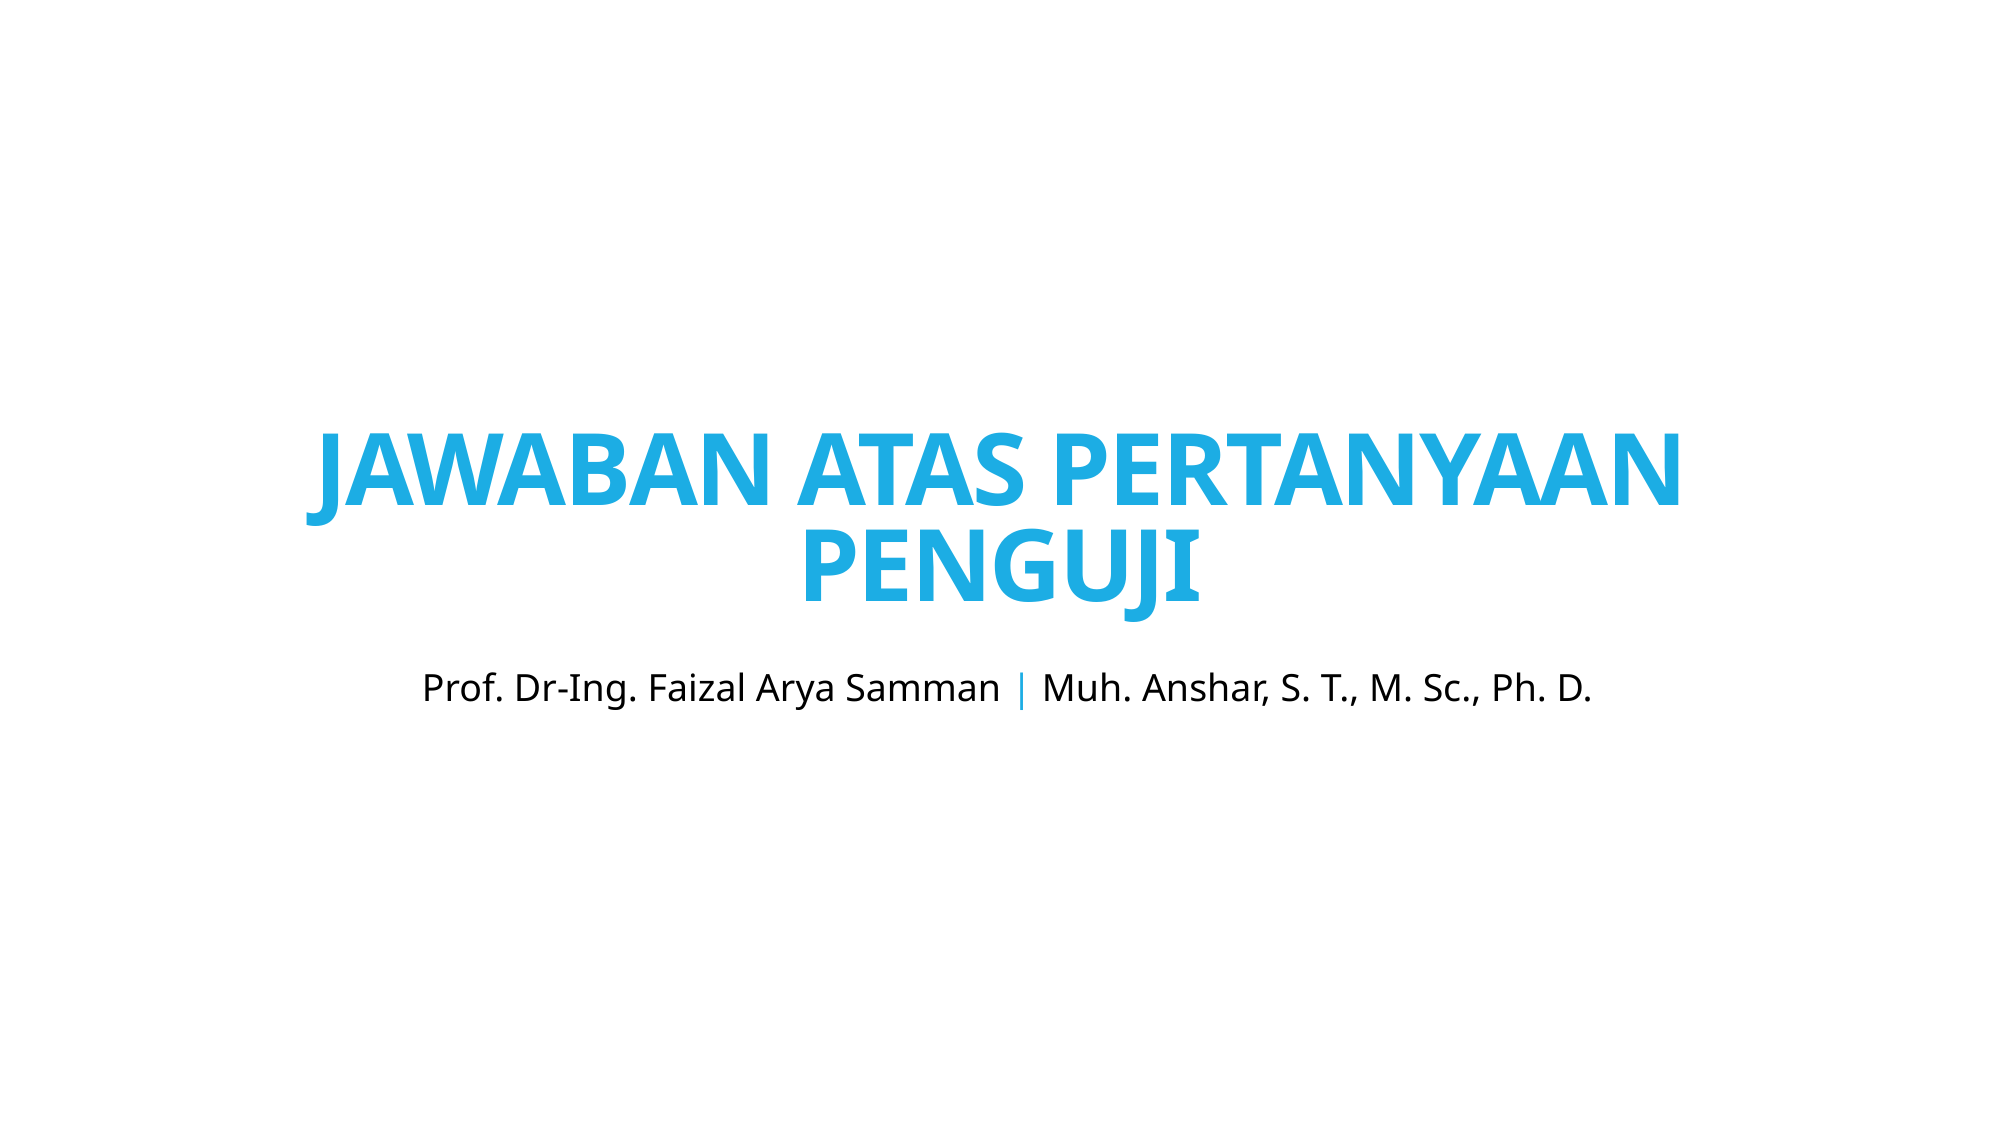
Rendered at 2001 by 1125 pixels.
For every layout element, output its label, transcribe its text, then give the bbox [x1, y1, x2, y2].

text_box Prof. Dr-Ing. Faizal Arya Samman | Muh. Anshar, S. T., M. Sc., Ph. D. [243, 656, 1757, 950]
text_box JAWABAN ATAS PERTANYAAN PENGUJI [115, 87, 1885, 628]
